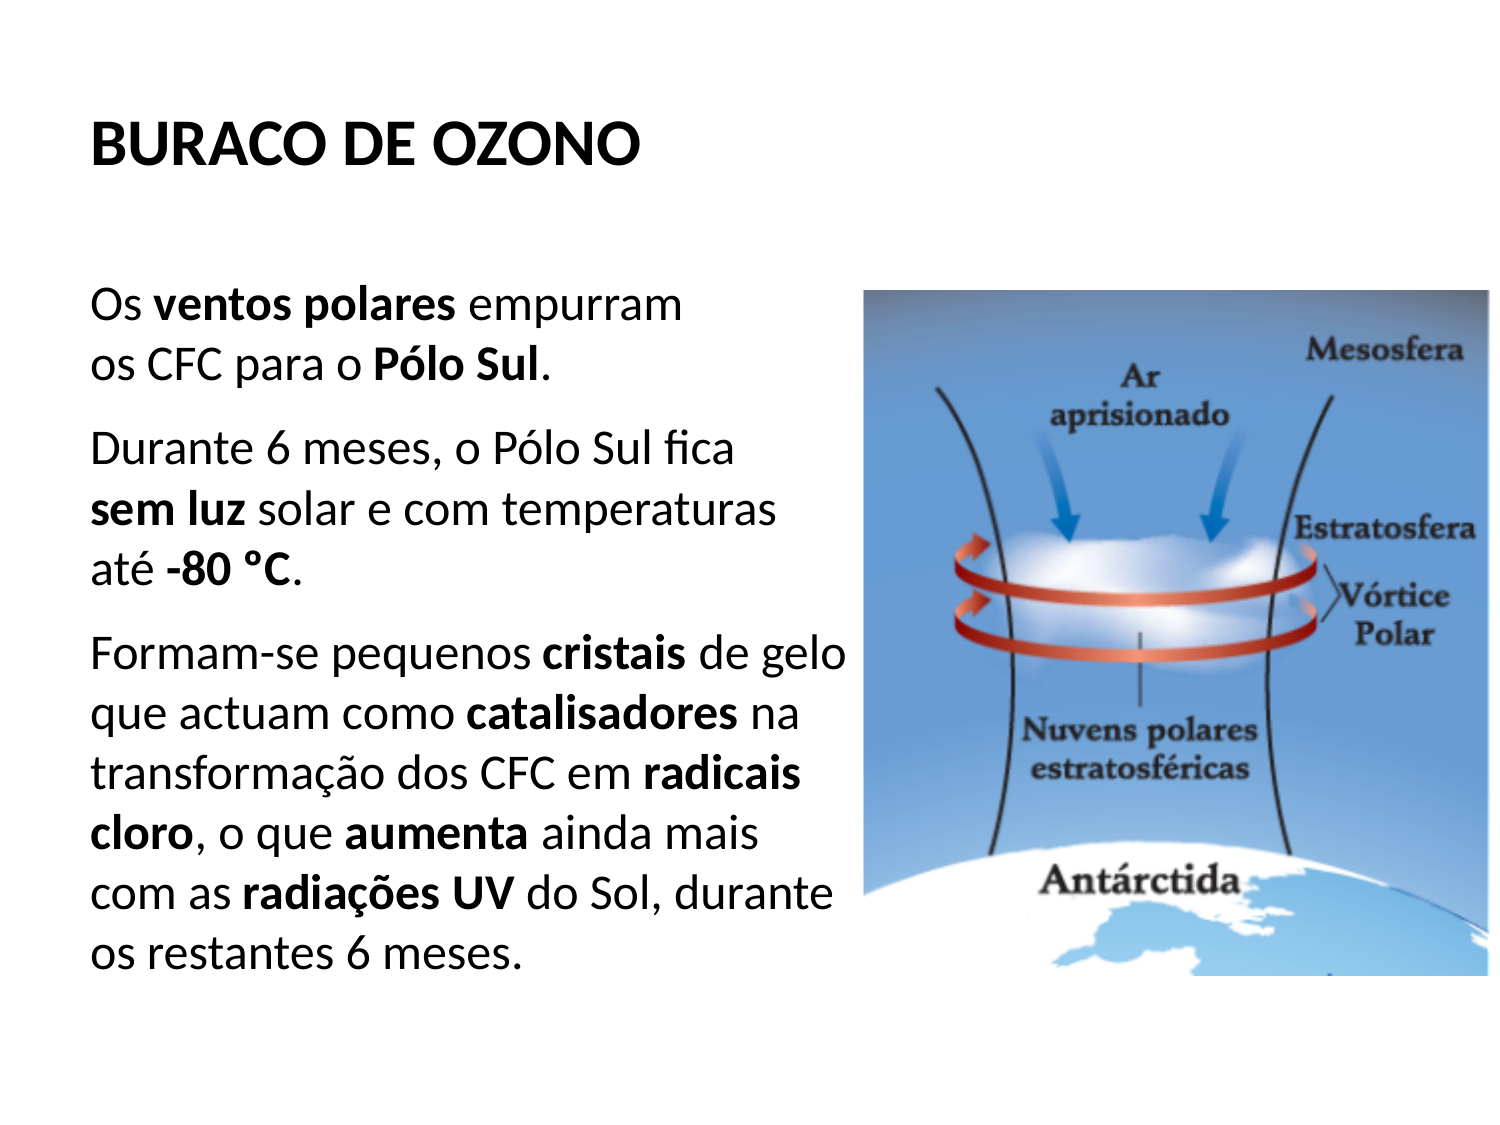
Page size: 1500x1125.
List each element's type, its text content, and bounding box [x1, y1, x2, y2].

title BURACO DE OZONO [75, 45, 1425, 233]
picture [855, 290, 1494, 977]
list Os ventos polares empurram os CFC para o Pólo Sul. Durante 6 meses, o Pólo Sul fica sem luz solar e com temperaturas até -80 ºC. Formam-se pequenos cristais de gelo que actuam como catalisadores na transformação dos CFC em radicais cloro, o que aumenta ainda mais com as radiações UV do Sol, durante os restantes 6 meses. [75, 262, 1425, 1005]
